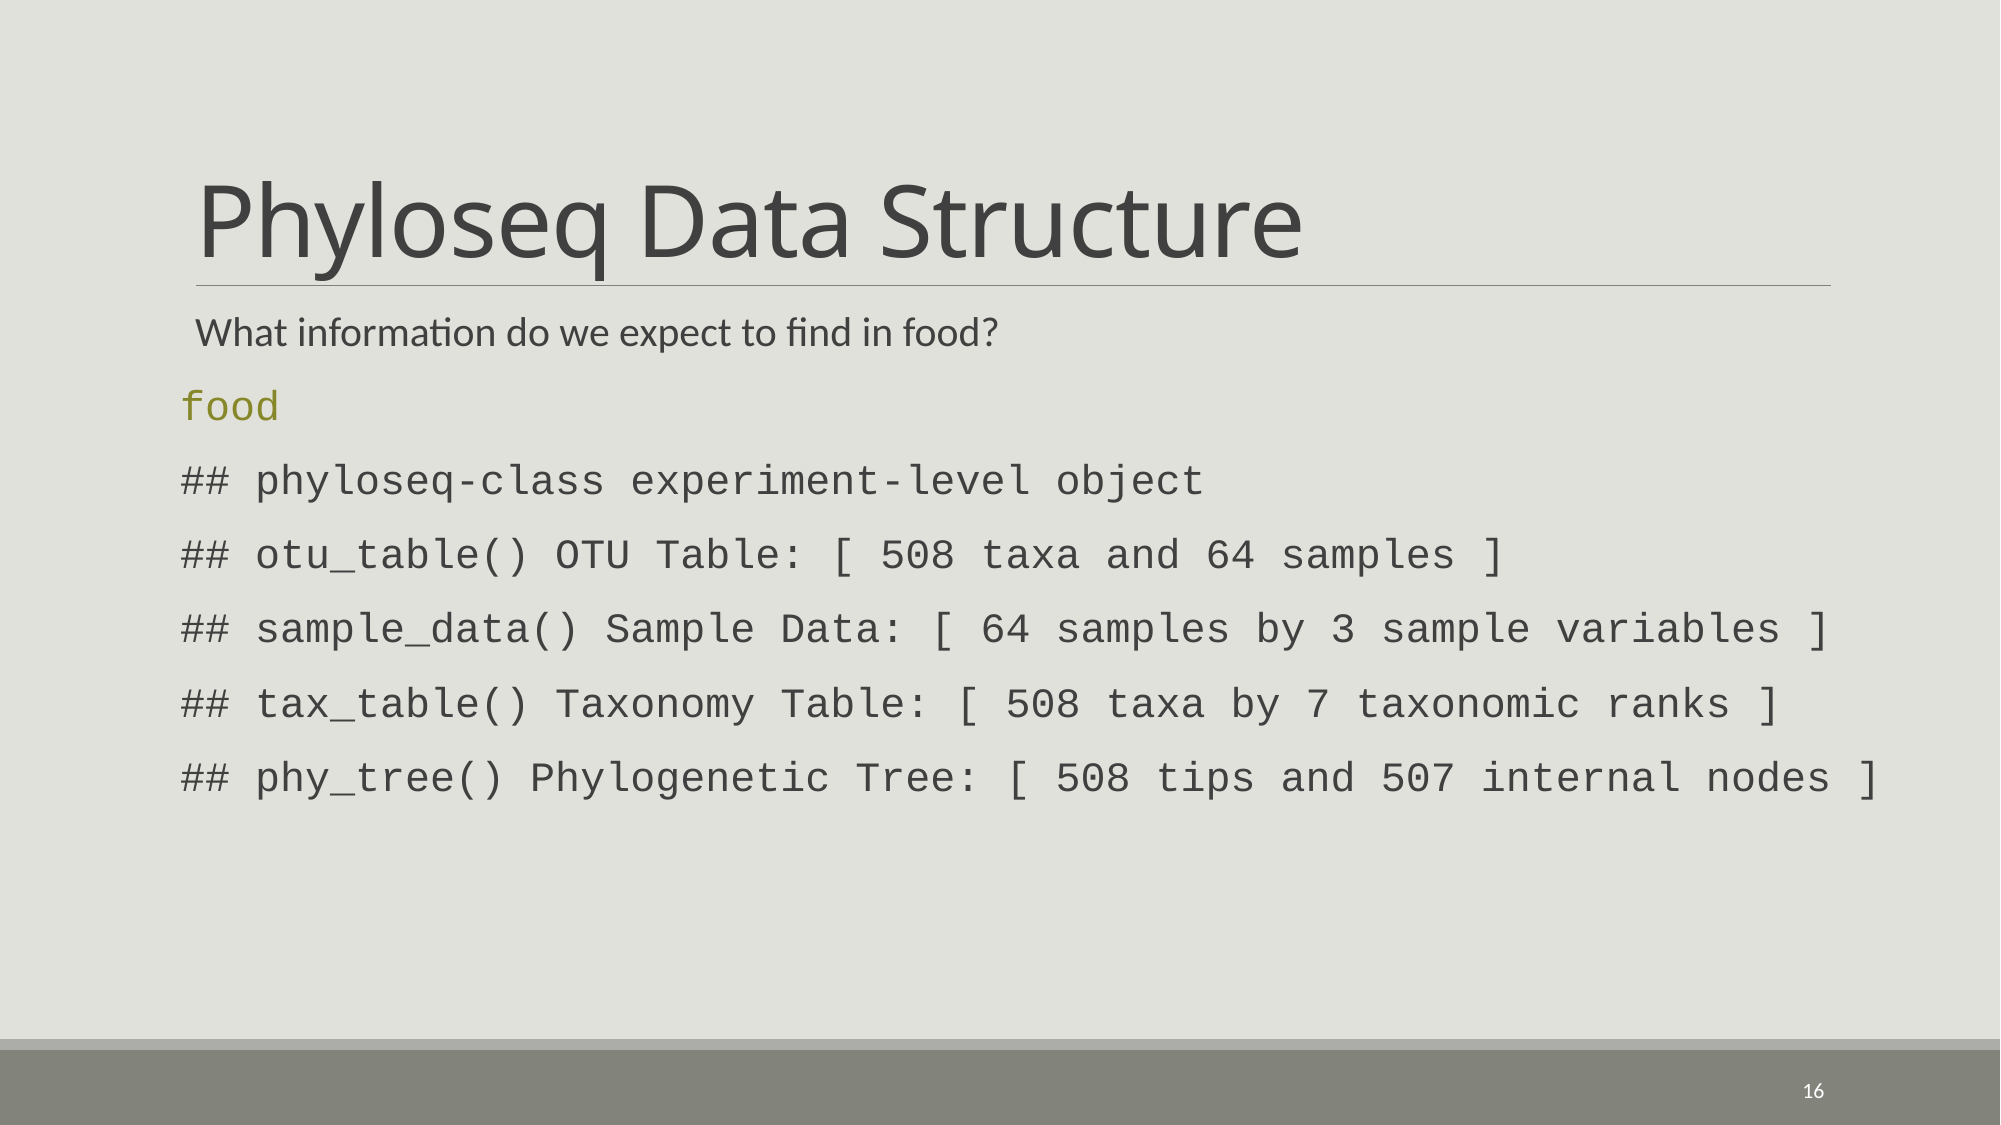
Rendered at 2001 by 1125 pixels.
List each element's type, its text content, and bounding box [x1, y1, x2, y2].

title Phyloseq Data Structure [180, 47, 1830, 285]
slide_number 16 [1624, 1059, 1840, 1120]
list What information do we expect to find in food? food ## phyloseq-class experiment-level object ## otu_table() OTU Table: [ 508 taxa and 64 samples ] ## sample_data() Sample Data: [ 64 samples by 3 sample variables ] ## tax_table() Taxonomy Table: [ 508 taxa by 7 taxonomic ranks ] ## phy_tree() Phylogenetic Tree: [ 508 tips and 507 internal nodes ] [180, 302, 2000, 963]
